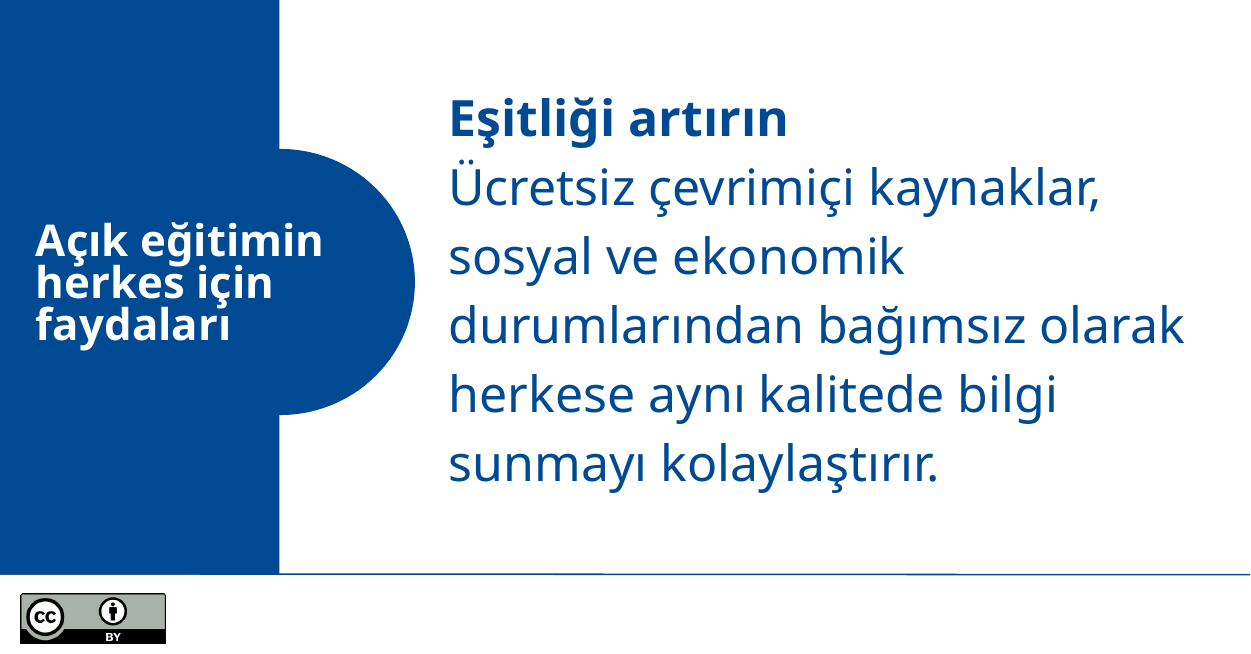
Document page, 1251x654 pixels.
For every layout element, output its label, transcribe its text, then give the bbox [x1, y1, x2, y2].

text_box [0, 582, 1250, 654]
text_box [0, 0, 280, 573]
text_box Açık eğitimin herkes için faydaları [20, 207, 369, 364]
text_box [169, 148, 415, 416]
picture [20, 592, 166, 645]
text_box Eşitliği artırın Ücretsiz çevrimiçi kaynaklar, sosyal ve ekonomik durumlarından bağımsız olarak herkese aynı kalitede bilgi sunmayı kolaylaştırır. [433, 62, 1226, 507]
